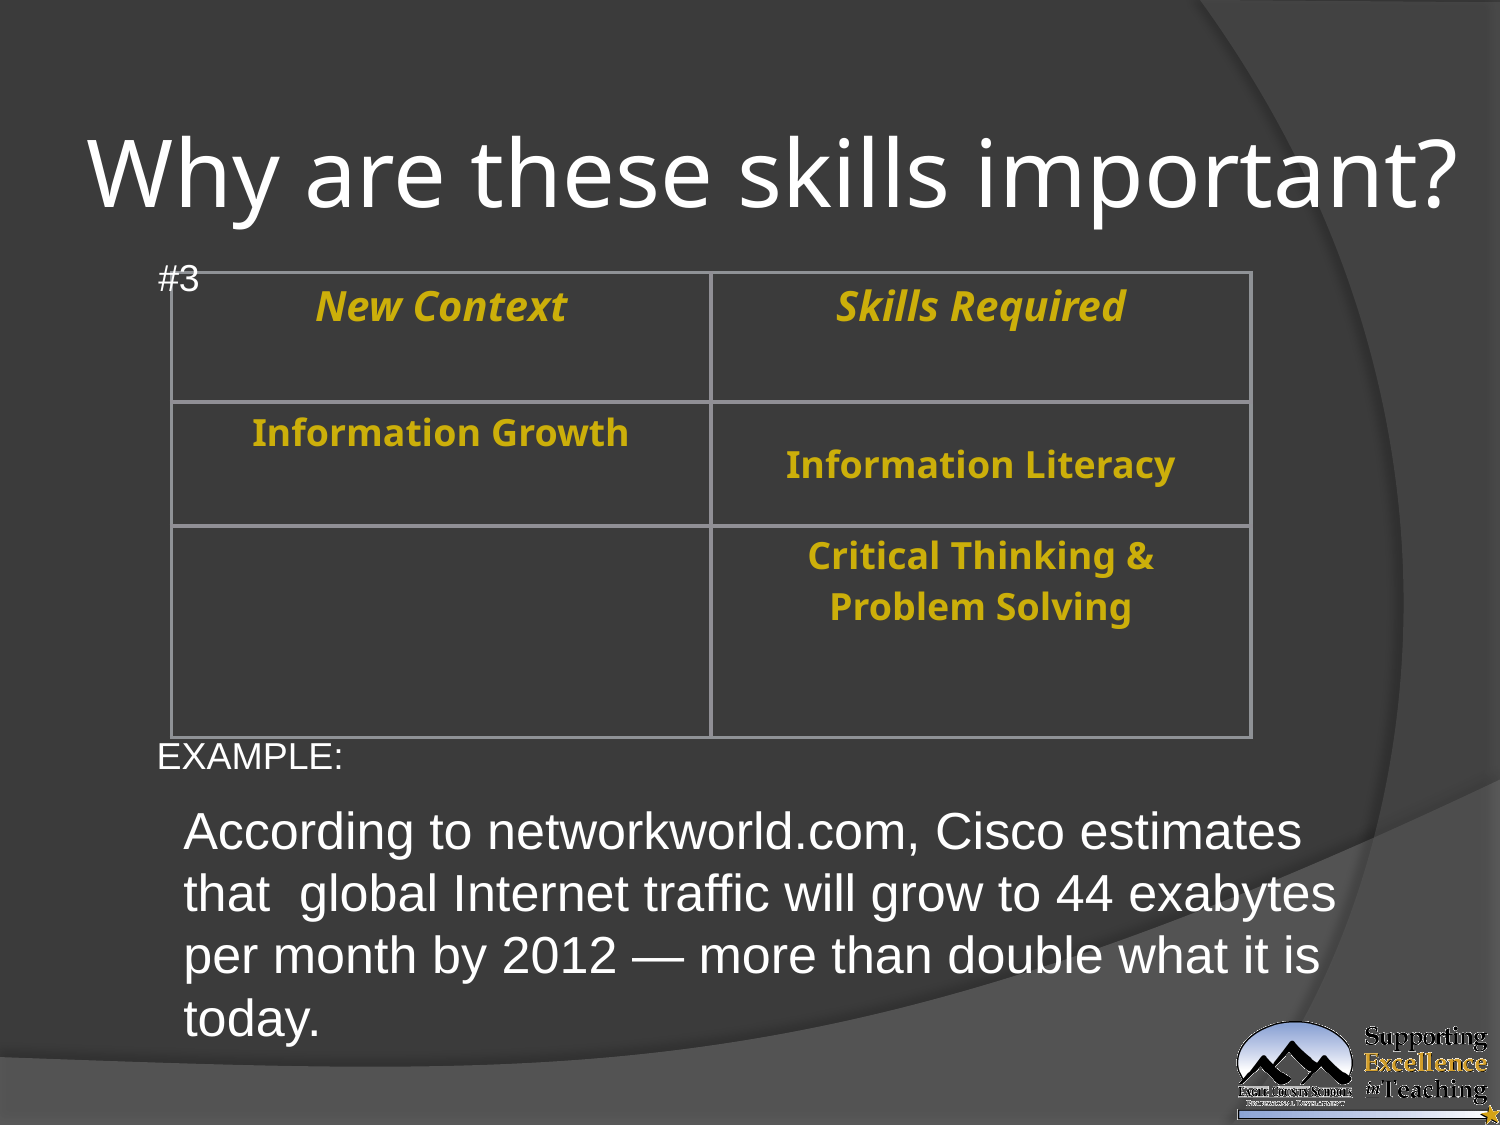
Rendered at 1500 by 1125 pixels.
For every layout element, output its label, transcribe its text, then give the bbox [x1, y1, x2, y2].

title Why are these skills important? [32, 29, 1471, 311]
text_box According to networkworld.com, Cisco estimates that global Internet traffic will grow to 44 exabytes per month by 2012 — more than double what it is today. [183, 788, 1350, 1055]
table_cell Information Literacy [713, 404, 1249, 524]
table_cell Critical Thinking & Problem Solving [713, 528, 1249, 736]
table_header Skills Required [713, 274, 1249, 400]
table_cell Information Growth [173, 404, 709, 524]
table_header New Context [173, 274, 709, 400]
picture [1236, 1020, 1500, 1125]
text_box #3 [158, 254, 200, 300]
table_cell [173, 528, 709, 736]
text_box EXAMPLE: [156, 731, 355, 777]
